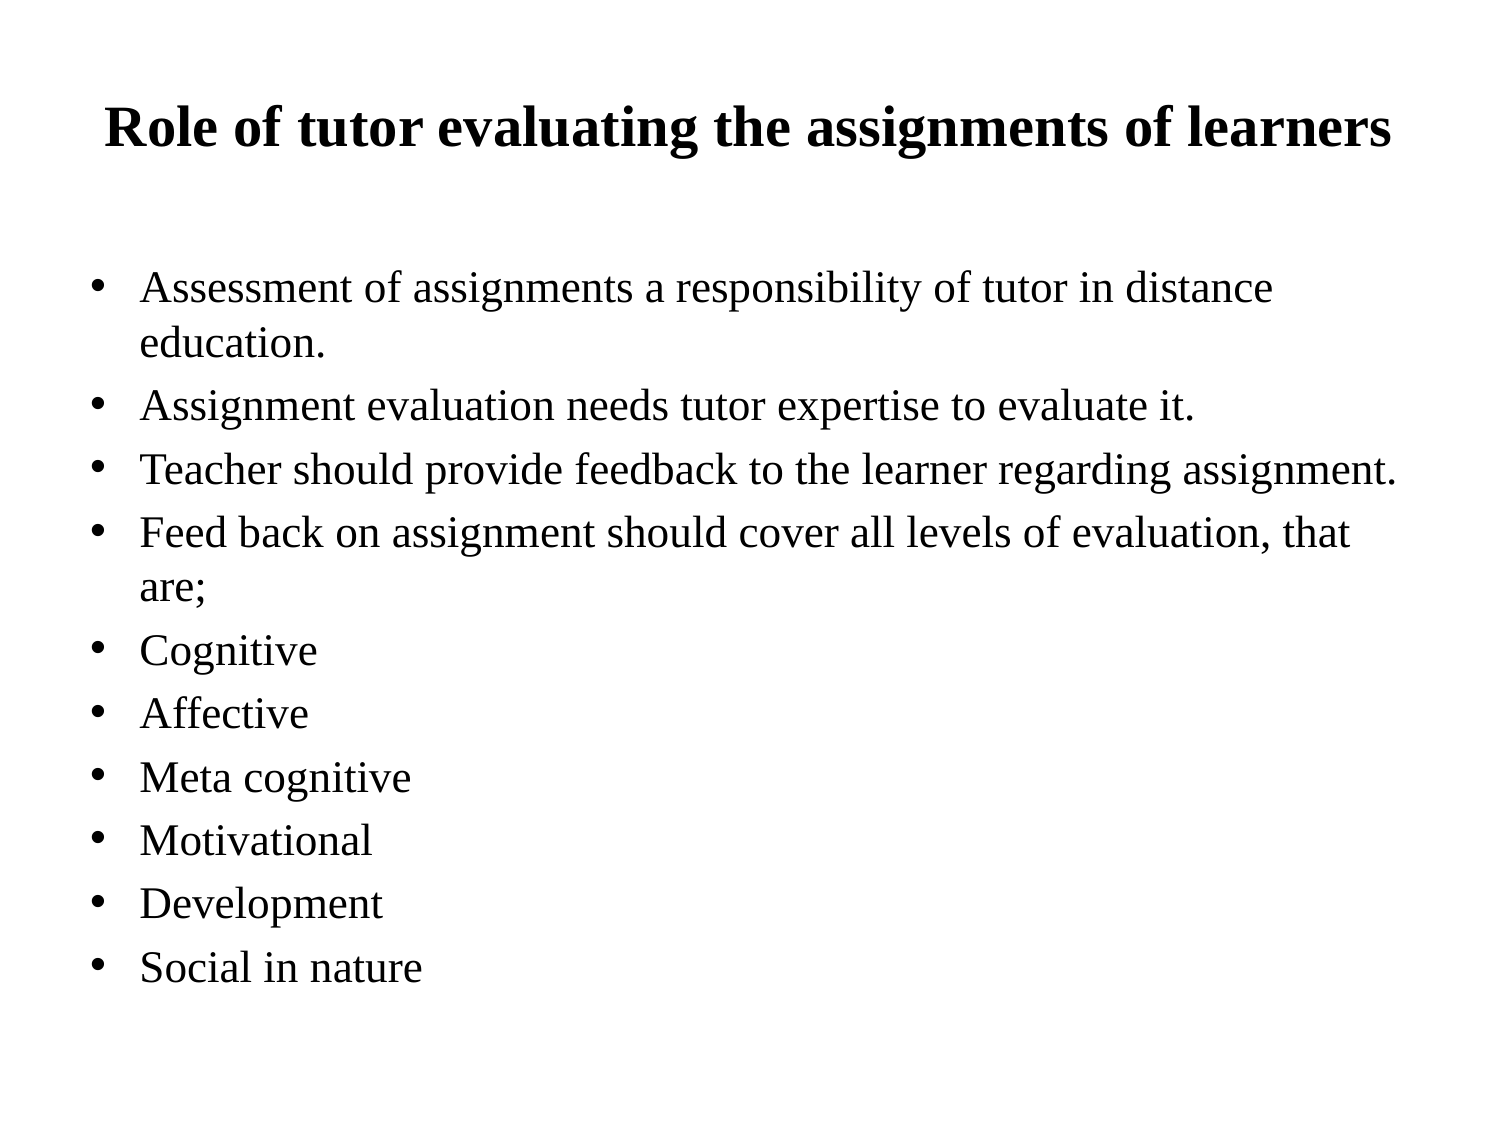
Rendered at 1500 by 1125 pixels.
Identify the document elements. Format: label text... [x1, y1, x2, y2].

title Role of tutor evaluating the assignments of learners [75, 45, 1425, 200]
list Assessment of assignments a responsibility of tutor in distance education. Assignment evaluation needs tutor expertise to evaluate it. Teacher should provide feedback to the learner regarding assignment. Feed back on assignment should cover all levels of evaluation, that are; Cognitive Affective Meta cognitive Motivational Development Social in nature [75, 249, 1425, 1063]
